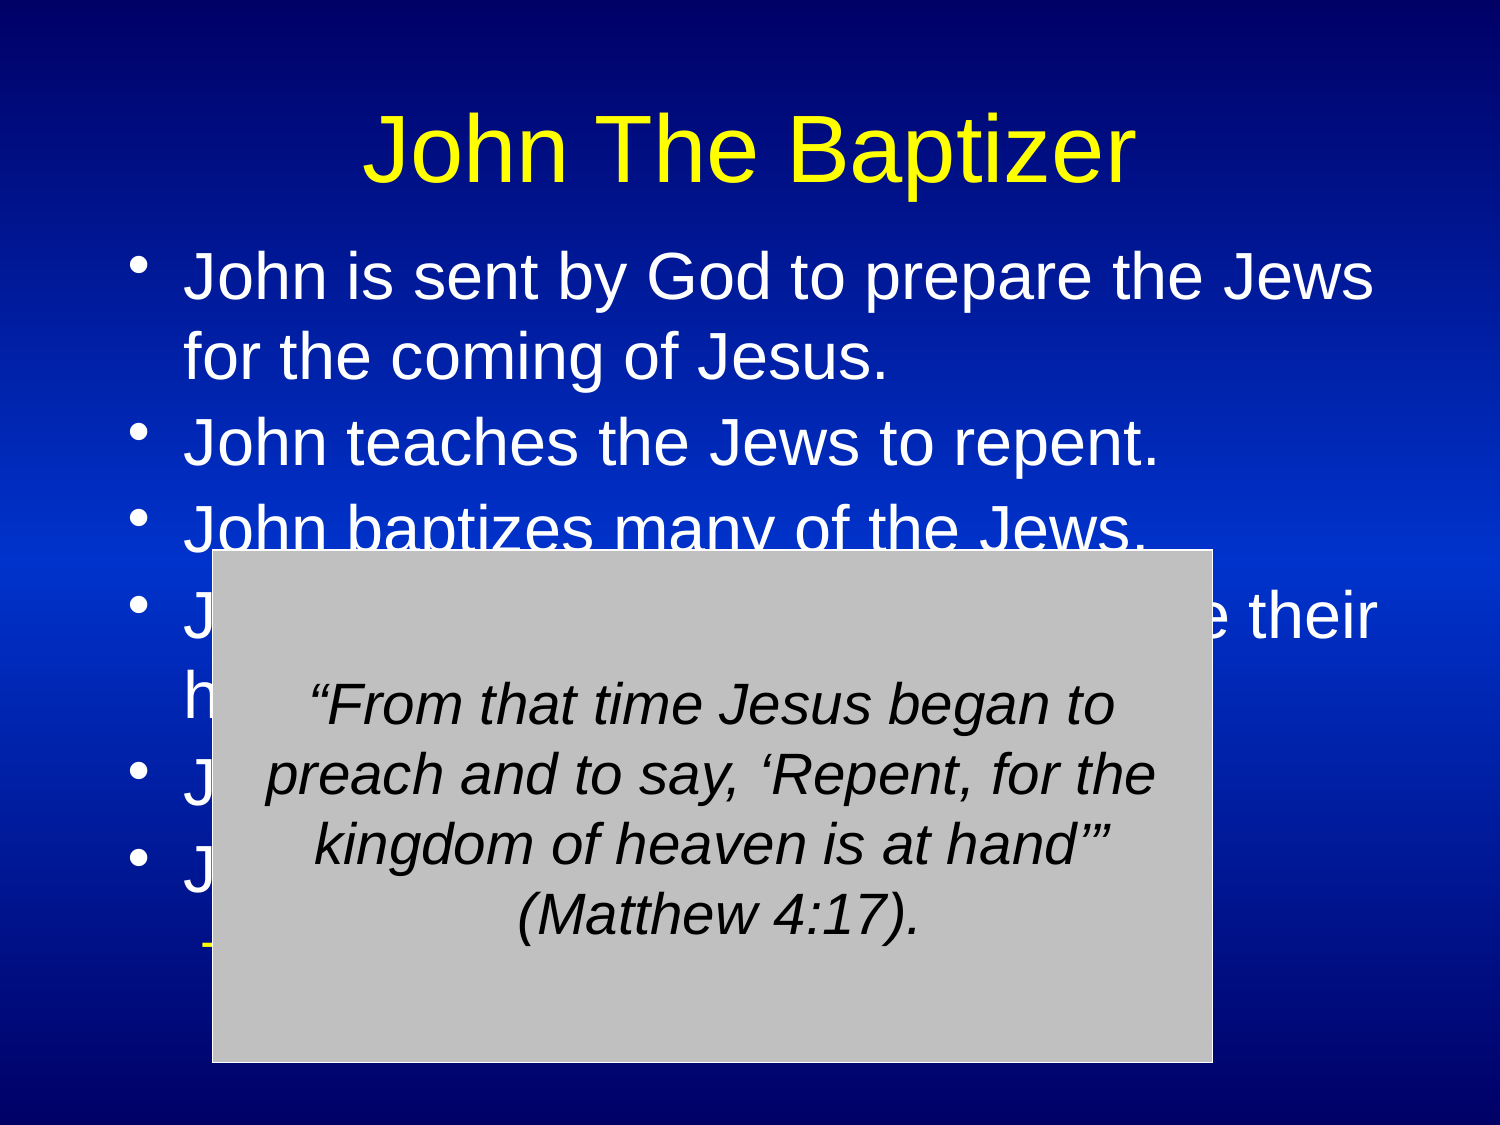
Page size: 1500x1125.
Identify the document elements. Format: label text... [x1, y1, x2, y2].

text_box “From that time Jesus began to preach and to say, ‘Repent, for the kingdom of heaven is at hand’” (Matthew 4:17). [212, 549, 1213, 1063]
list John is sent by God to prepare the Jews for the coming of Jesus. John teaches the Jews to repent. John baptizes many of the Jews. John teaches the people to prepare their hearts and minds for Christ. Jesus allows John to baptize him. Jesus then begins his ministry. Preaching the gospel (“good news”). [112, 224, 1438, 1088]
title John The Baptizer [37, 50, 1463, 238]
